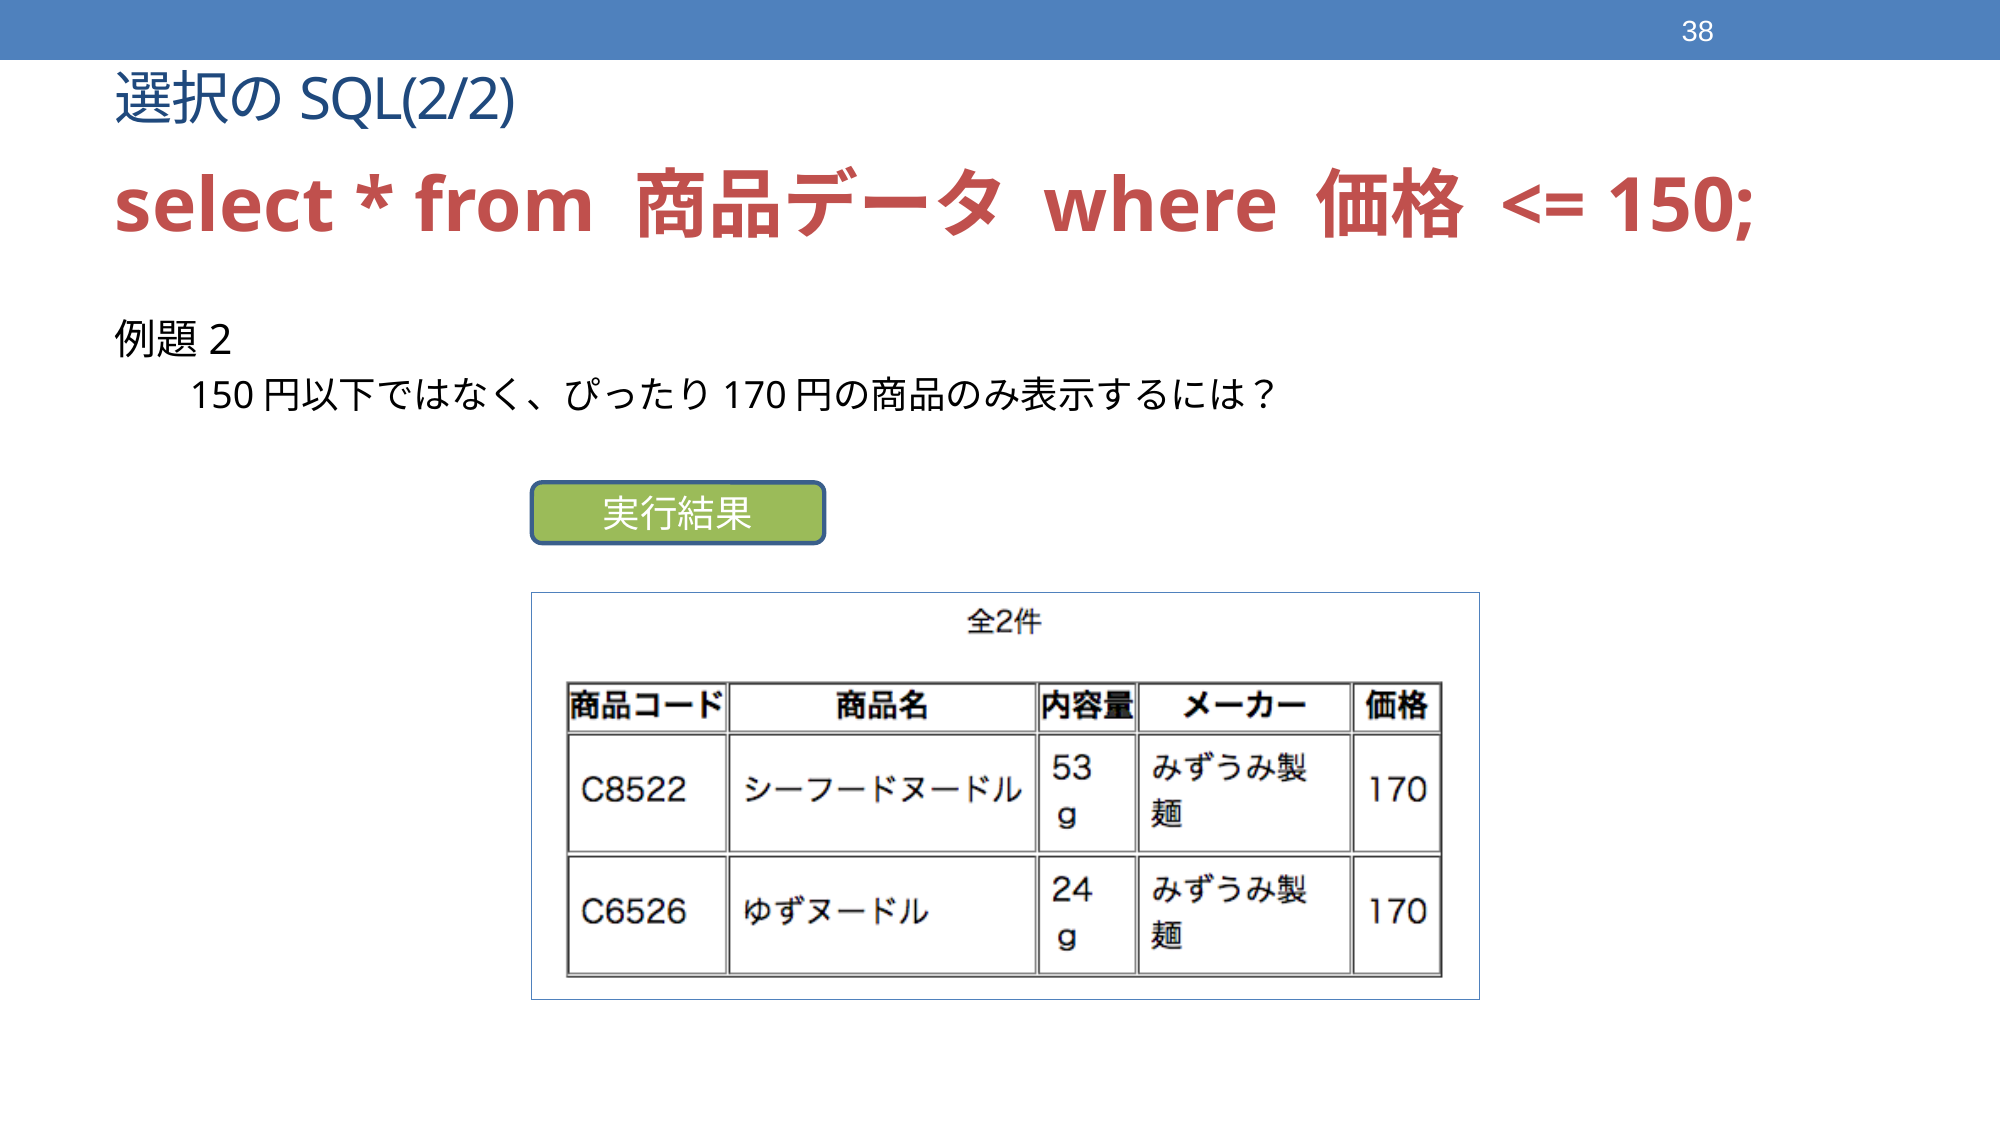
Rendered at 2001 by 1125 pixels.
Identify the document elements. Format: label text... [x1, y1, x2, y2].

text_box 実行結果 [529, 480, 827, 546]
picture [531, 592, 1480, 1001]
title 選択のSQL(2/2) [99, 59, 1900, 133]
slide_number 38 [1666, 3, 1900, 57]
list select * from 商品データ where 価格 <= 150; 例題2 150円以下ではなく、ぴったり170円の商品のみ表示するには？ [99, 149, 1900, 1063]
